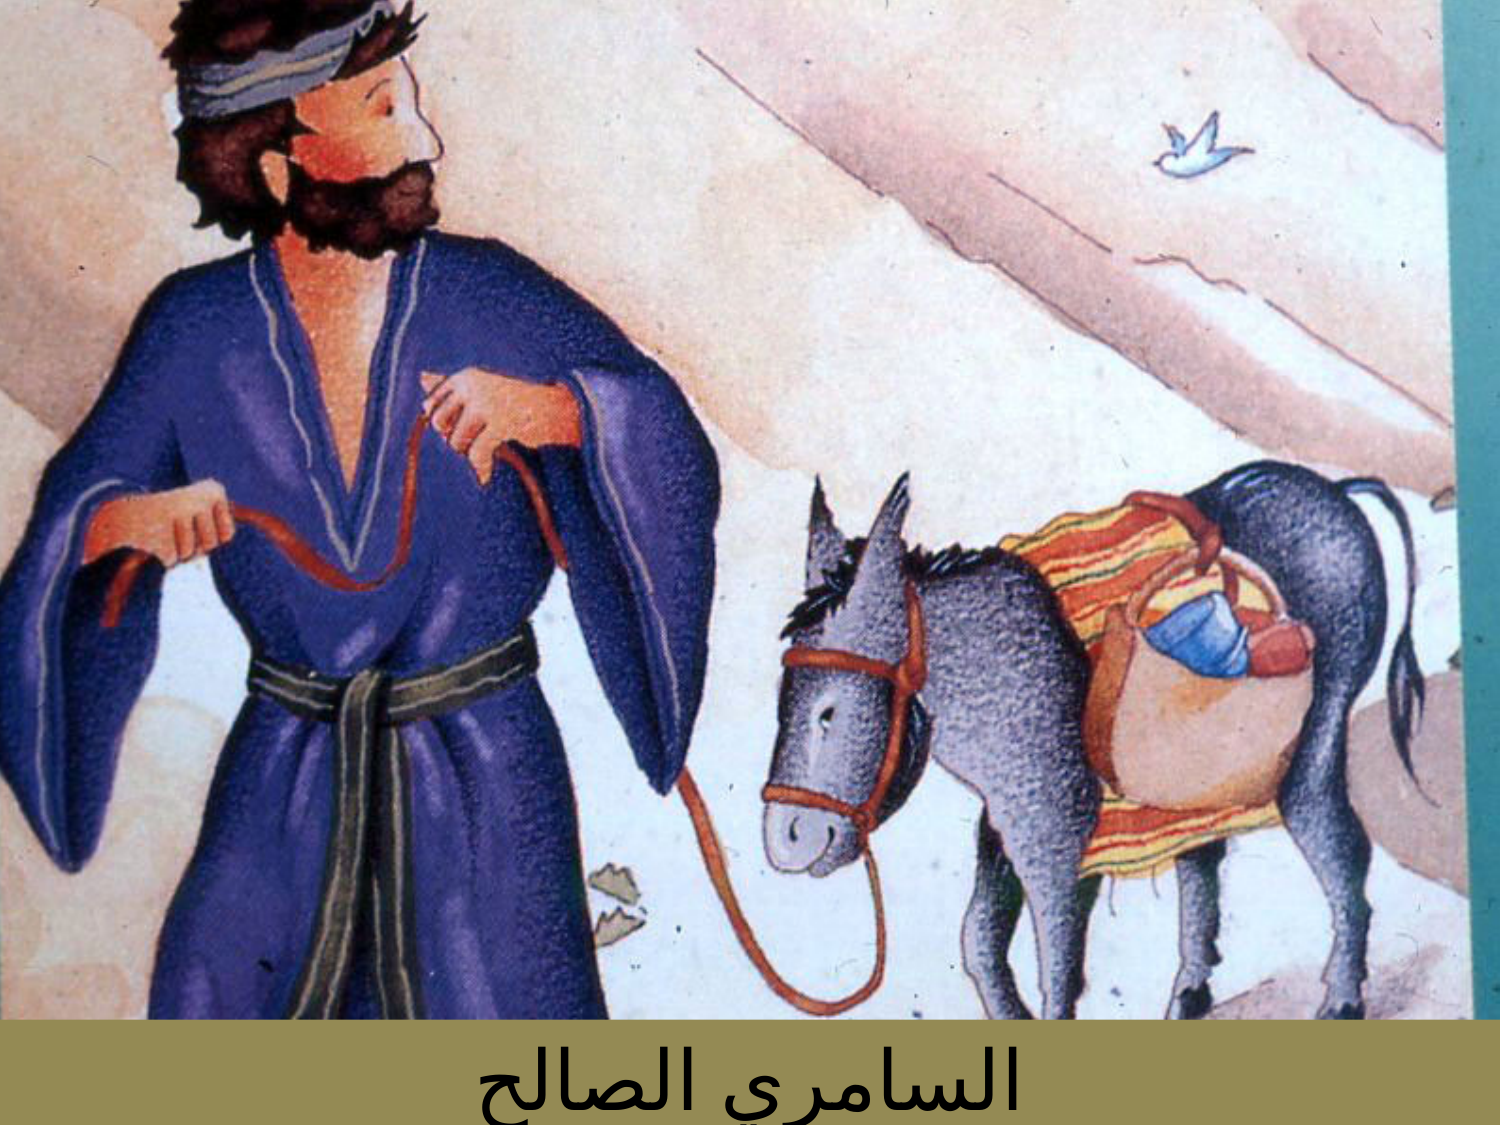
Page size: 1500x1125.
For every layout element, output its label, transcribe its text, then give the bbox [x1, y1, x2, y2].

text_box السامري الصالح [0, 1027, 1500, 1125]
picture [0, 0, 1500, 1020]
